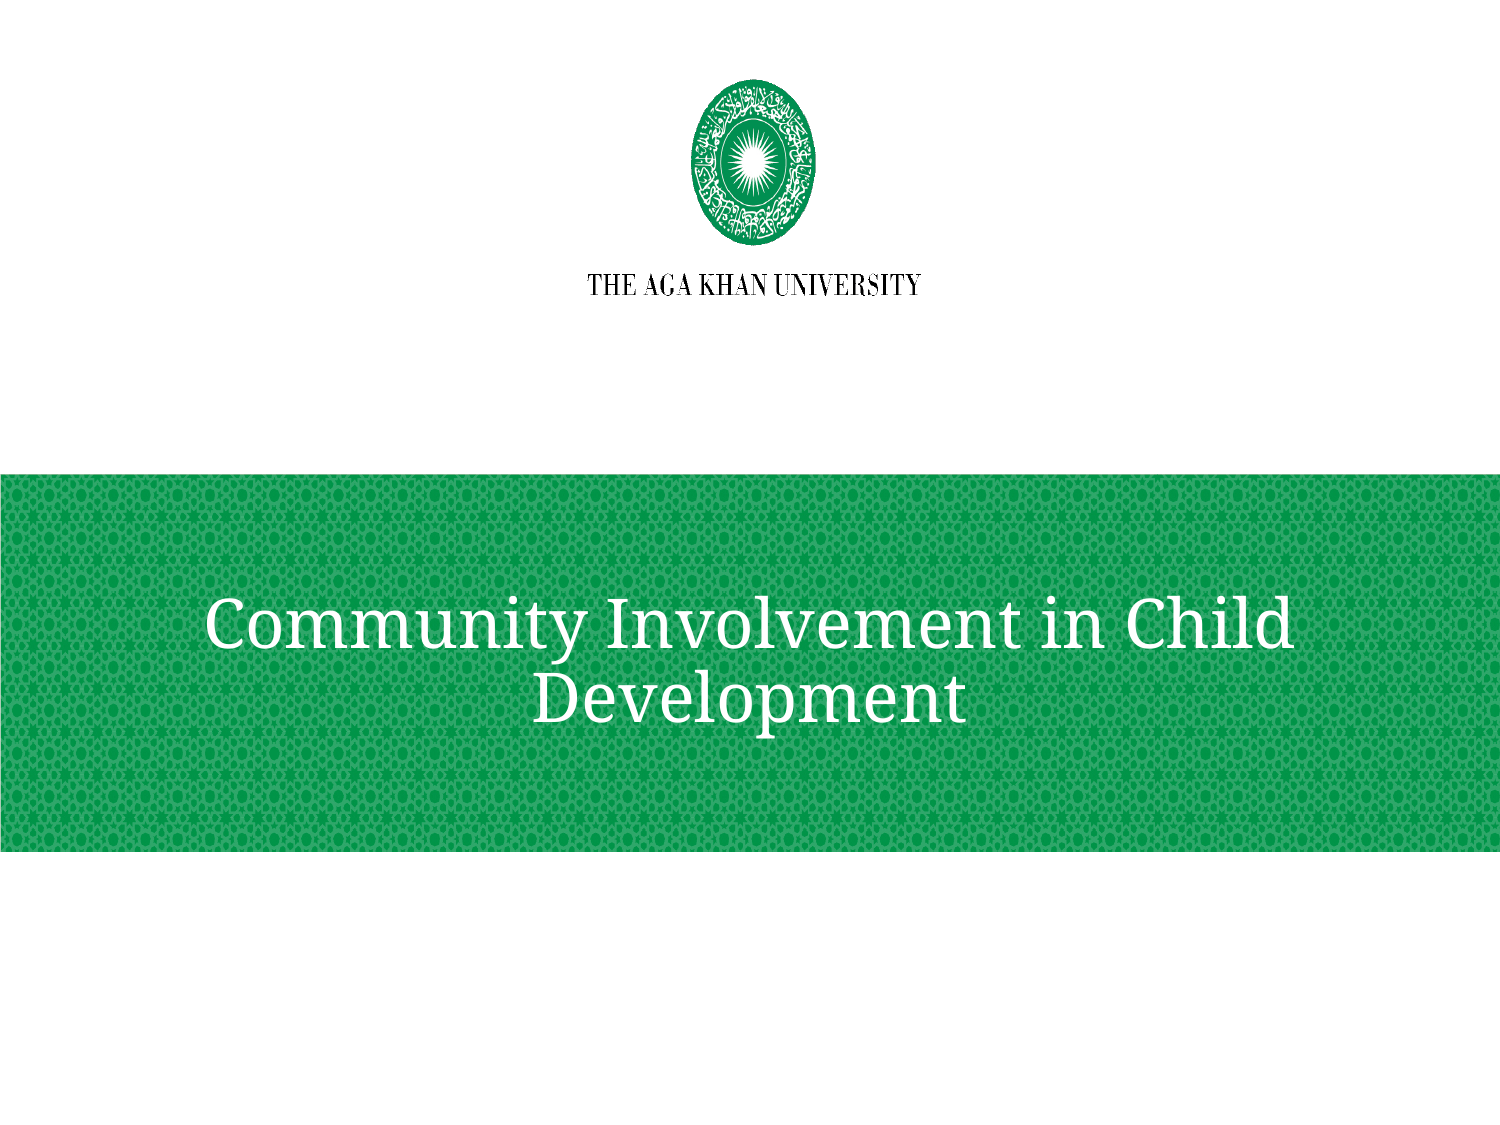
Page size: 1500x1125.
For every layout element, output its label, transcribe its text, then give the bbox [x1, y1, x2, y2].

picture [0, 474, 1500, 852]
picture [571, 62, 929, 325]
title Community Involvement in Child Development [103, 554, 1397, 773]
